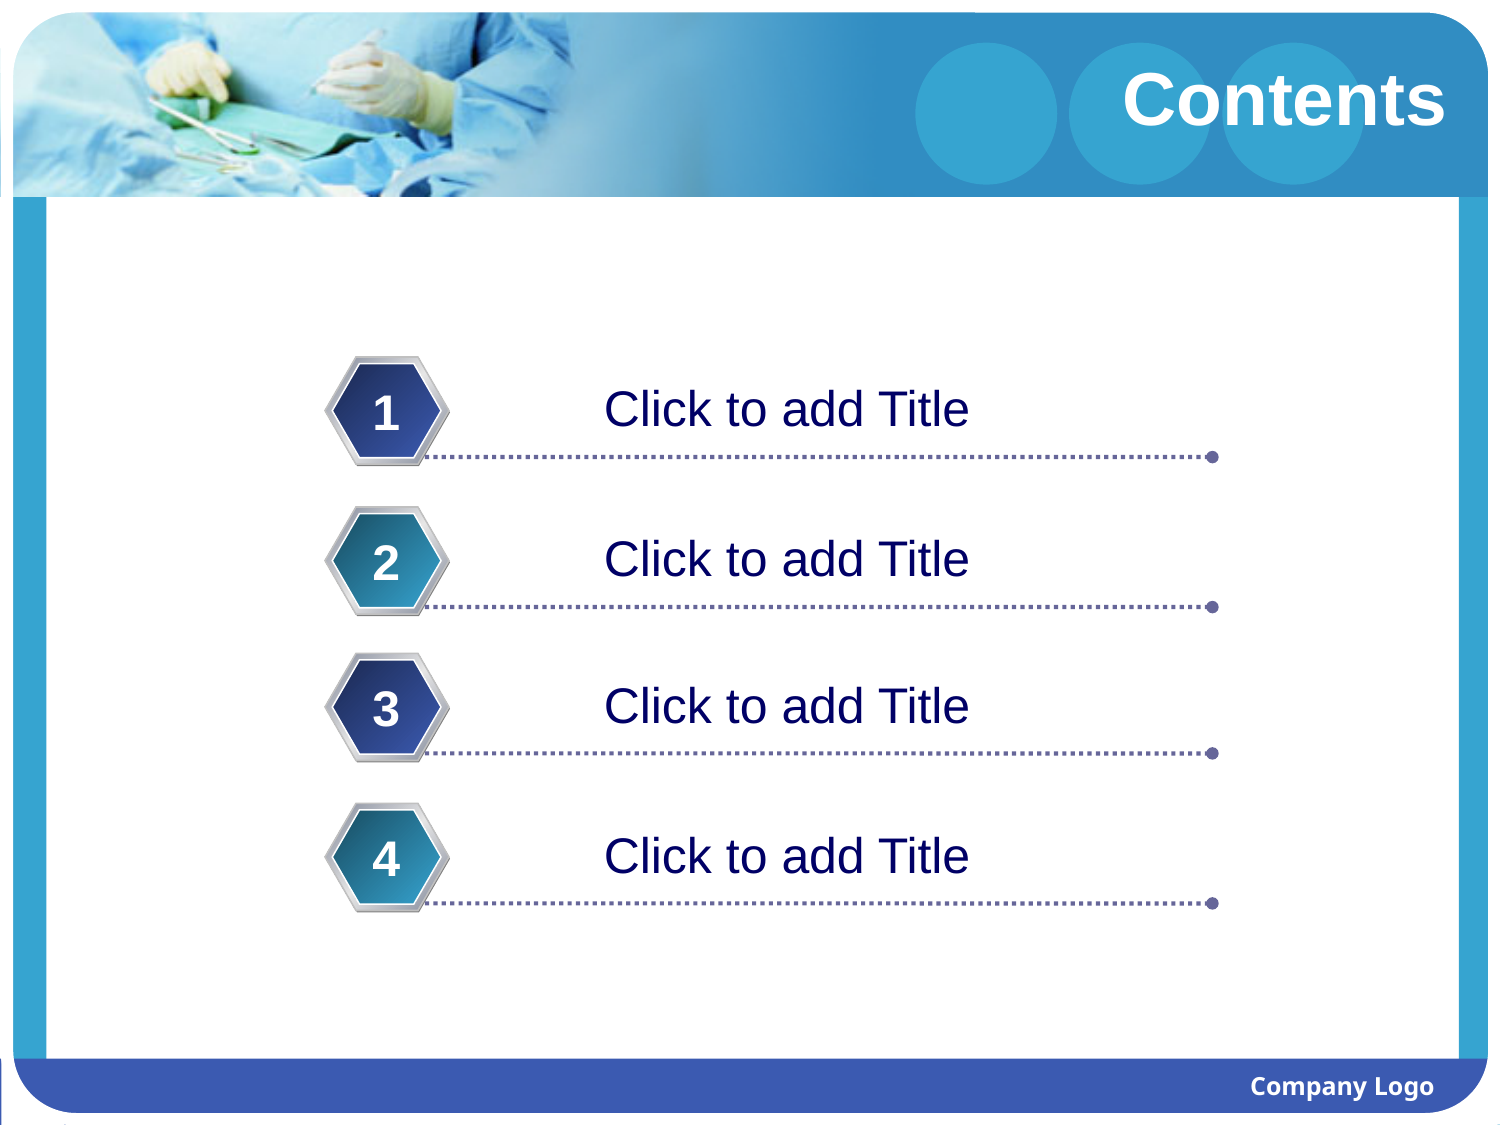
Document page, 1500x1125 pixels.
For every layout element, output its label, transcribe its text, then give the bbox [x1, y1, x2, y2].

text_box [324, 356, 1213, 467]
title Contents [162, 17, 1463, 173]
picture [14, 13, 1488, 197]
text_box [324, 653, 1213, 763]
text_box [324, 803, 1213, 913]
footer Company Logo [1025, 1062, 1450, 1113]
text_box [324, 506, 1213, 617]
